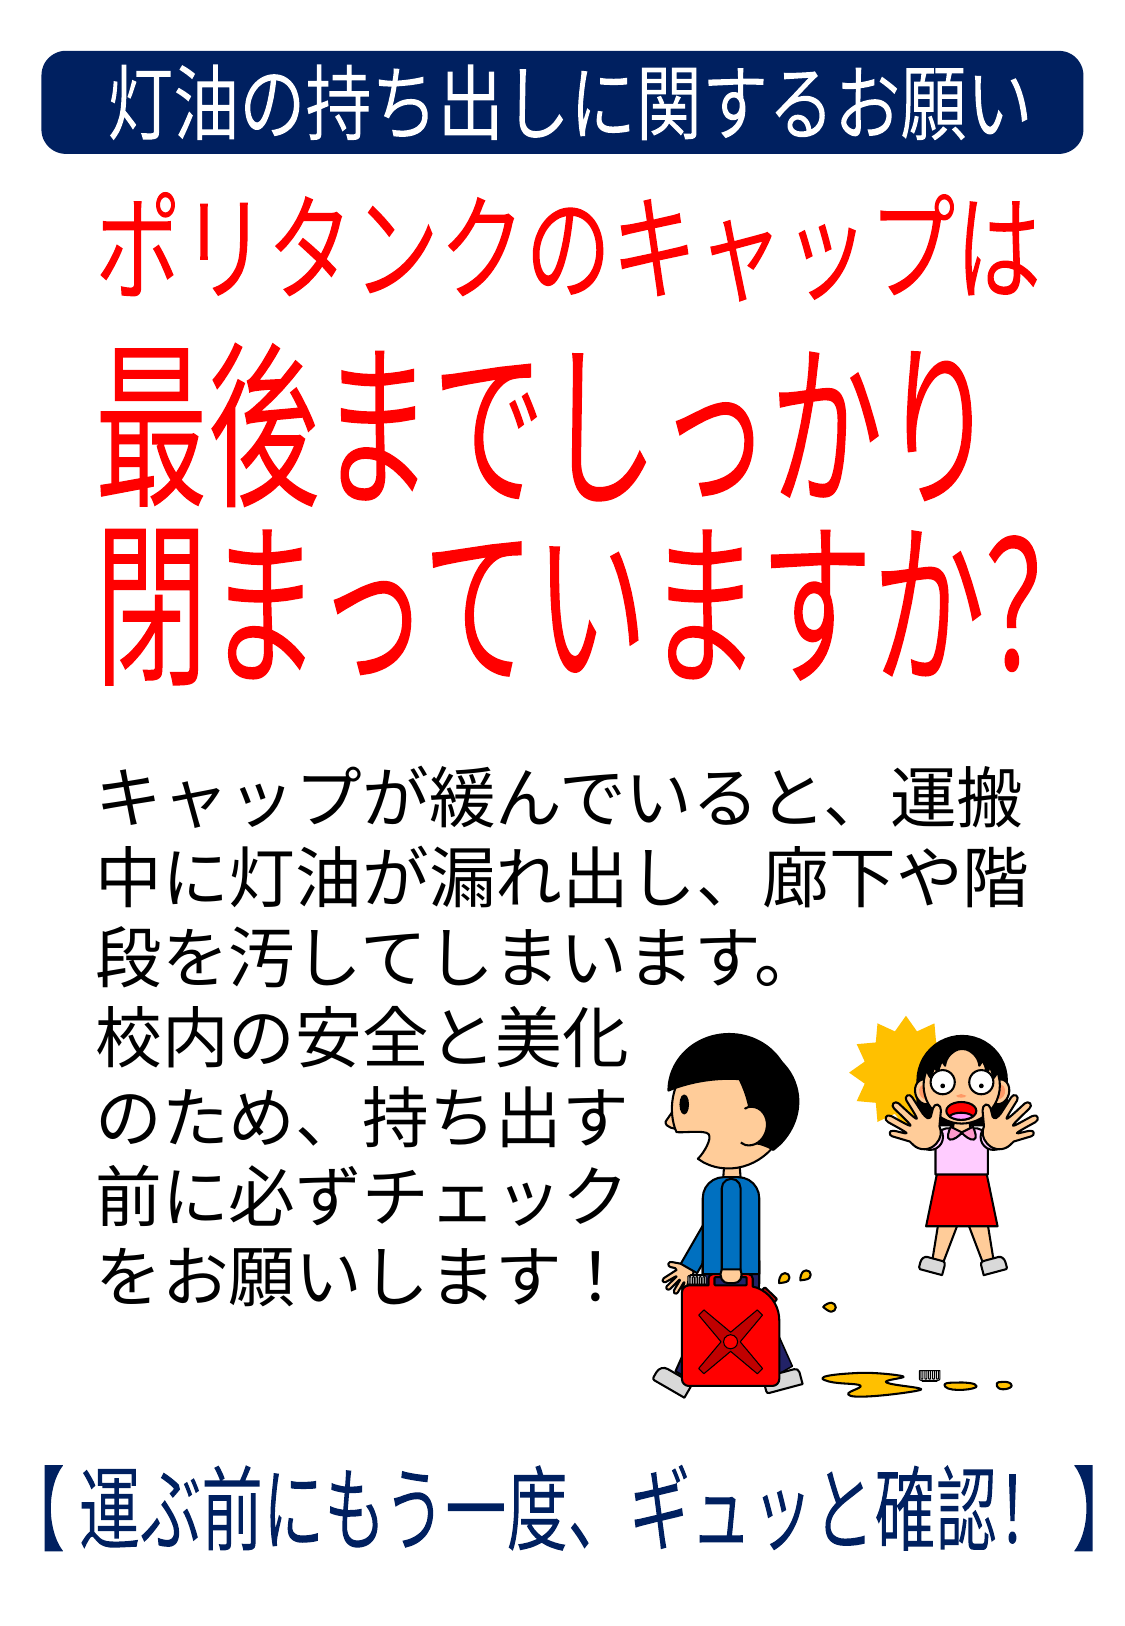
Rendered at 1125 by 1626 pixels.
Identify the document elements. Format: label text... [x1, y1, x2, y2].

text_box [653, 1015, 1037, 1397]
text_box キャップが緩んでいると、運搬中に灯油が漏れ出し、廊下や階段を汚してしまいます。 校内の安全と美化 のため、持ち出す 前に必ずチェック をお願いします！ [80, 748, 1057, 1323]
text_box [39, 48, 1086, 156]
